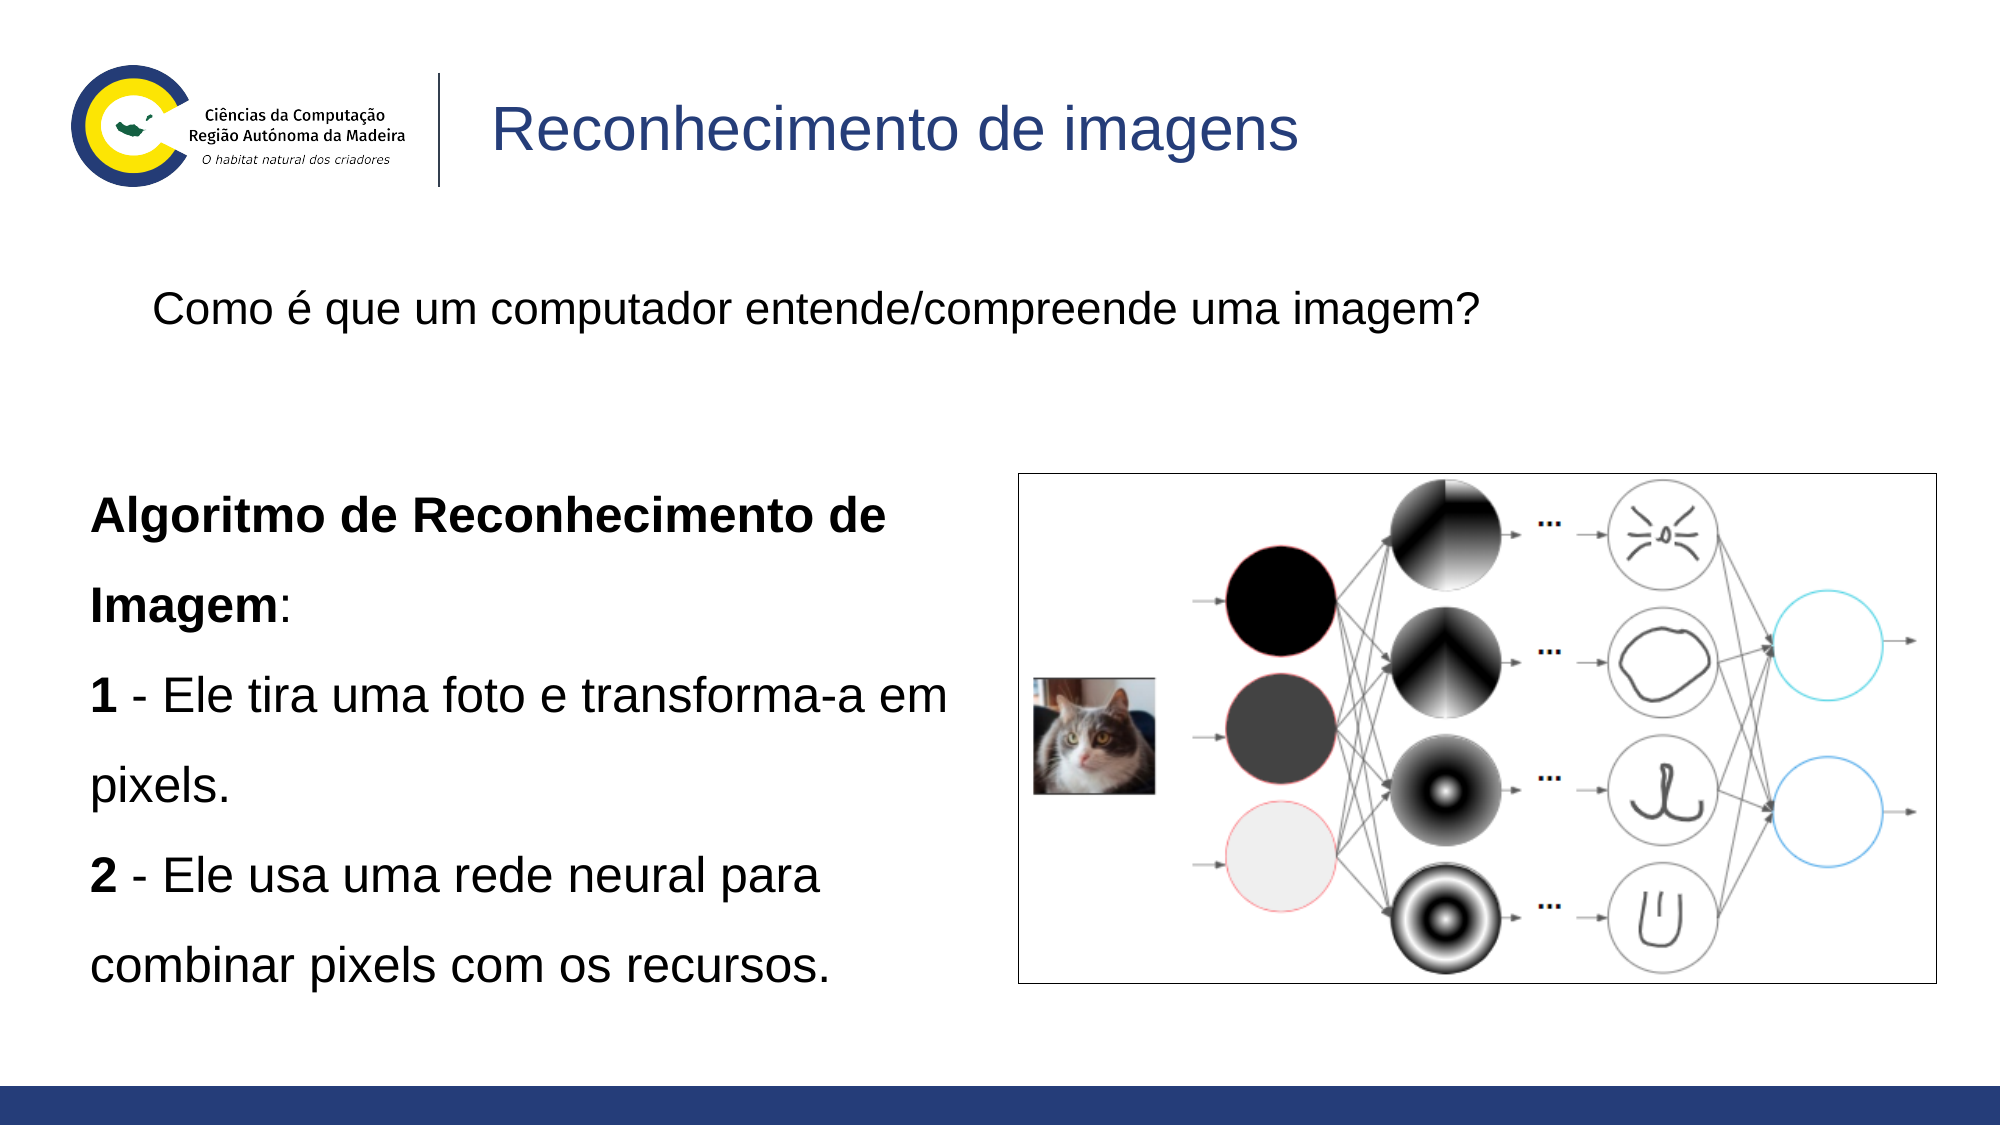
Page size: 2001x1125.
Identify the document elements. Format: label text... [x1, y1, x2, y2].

picture [1018, 473, 1937, 984]
text_box Reconhecimento de imagens [476, 80, 1317, 171]
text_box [71, 65, 440, 188]
text_box Algoritmo de Reconhecimento de Imagem: 1 - Ele tira uma foto e transforma-a em pixels. 2 - Ele usa uma rede neural para combinar pixels com os recursos. [75, 445, 1000, 1000]
text_box Como é que um computador entende/compreende uma imagem? [137, 244, 1863, 342]
text_box [0, 1085, 2000, 1125]
